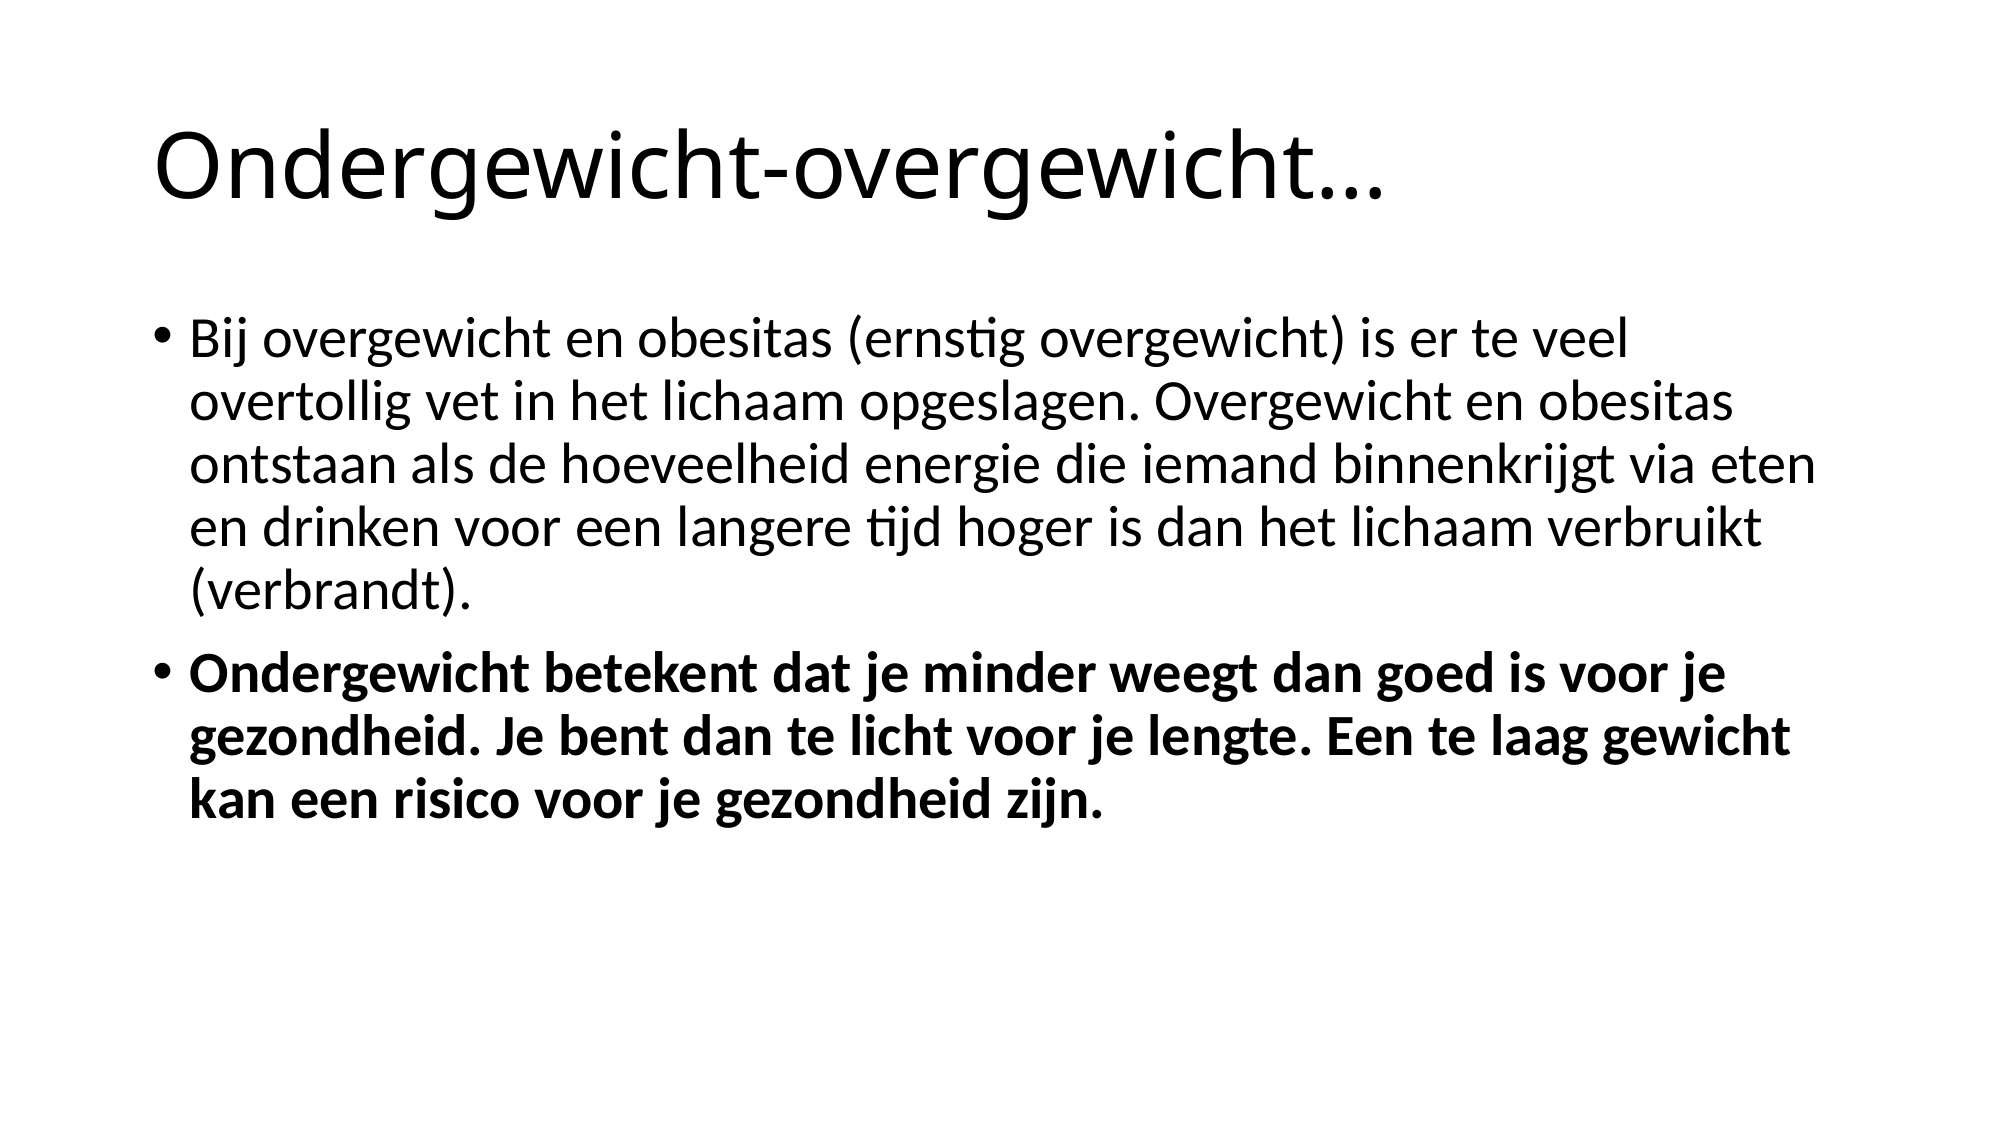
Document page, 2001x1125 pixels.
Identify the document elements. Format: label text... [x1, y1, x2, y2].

title Ondergewicht-overgewicht… [137, 59, 1863, 278]
list Bij overgewicht en obesitas (ernstig overgewicht) is er te veel overtollig vet in het lichaam opgeslagen. Overgewicht en obesitas ontstaan als de hoeveelheid energie die iemand binnenkrijgt via eten en drinken voor een langere tijd hoger is dan het lichaam verbruikt (verbrandt). Ondergewicht betekent dat je minder weegt dan goed is voor je gezondheid. Je bent dan te licht voor je lengte. Een te laag gewicht kan een risico voor je gezondheid zijn. [137, 299, 1863, 1014]
